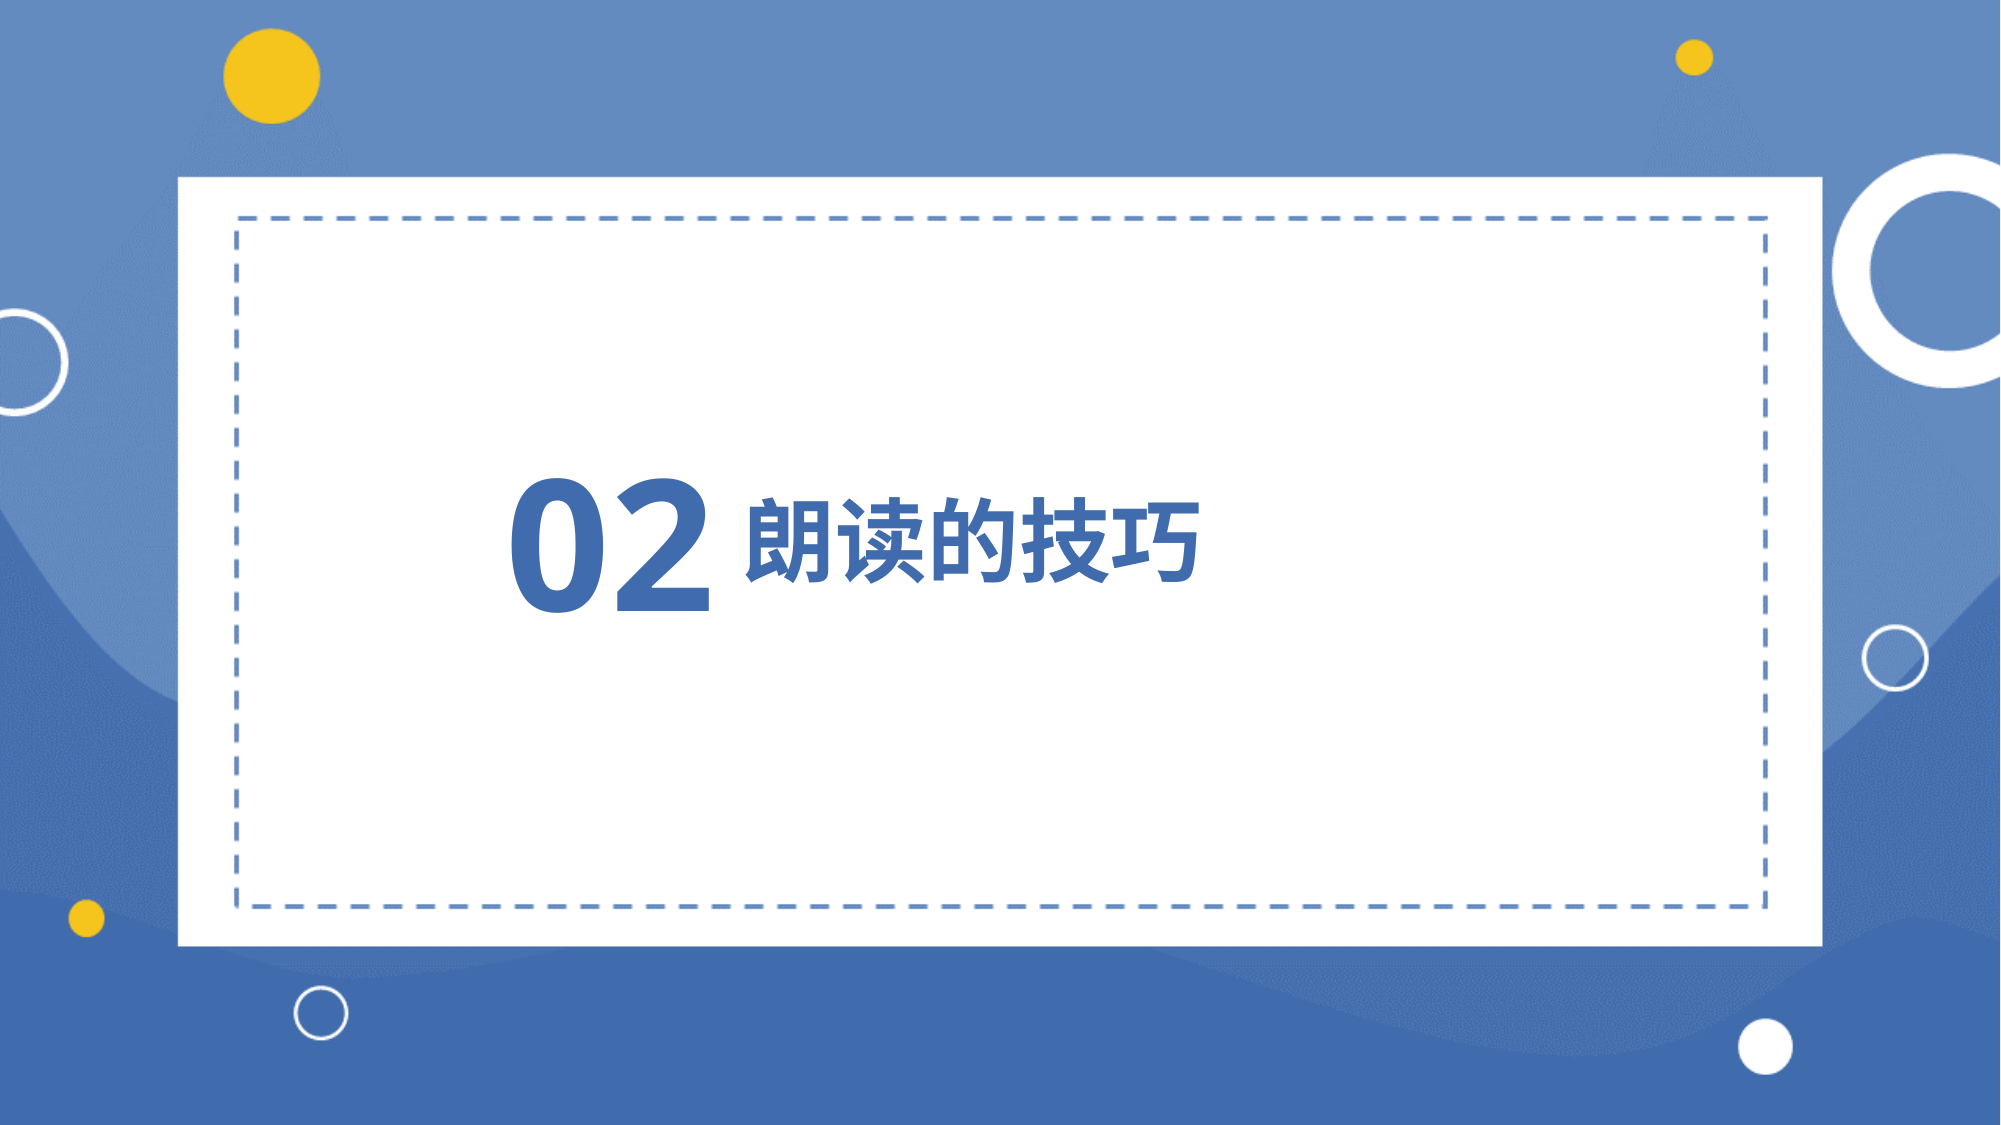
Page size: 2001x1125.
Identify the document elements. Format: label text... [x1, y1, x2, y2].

text_box 朗读的技巧 [730, 476, 1218, 602]
picture [0, 0, 2001, 1125]
text_box 02 [490, 420, 730, 656]
